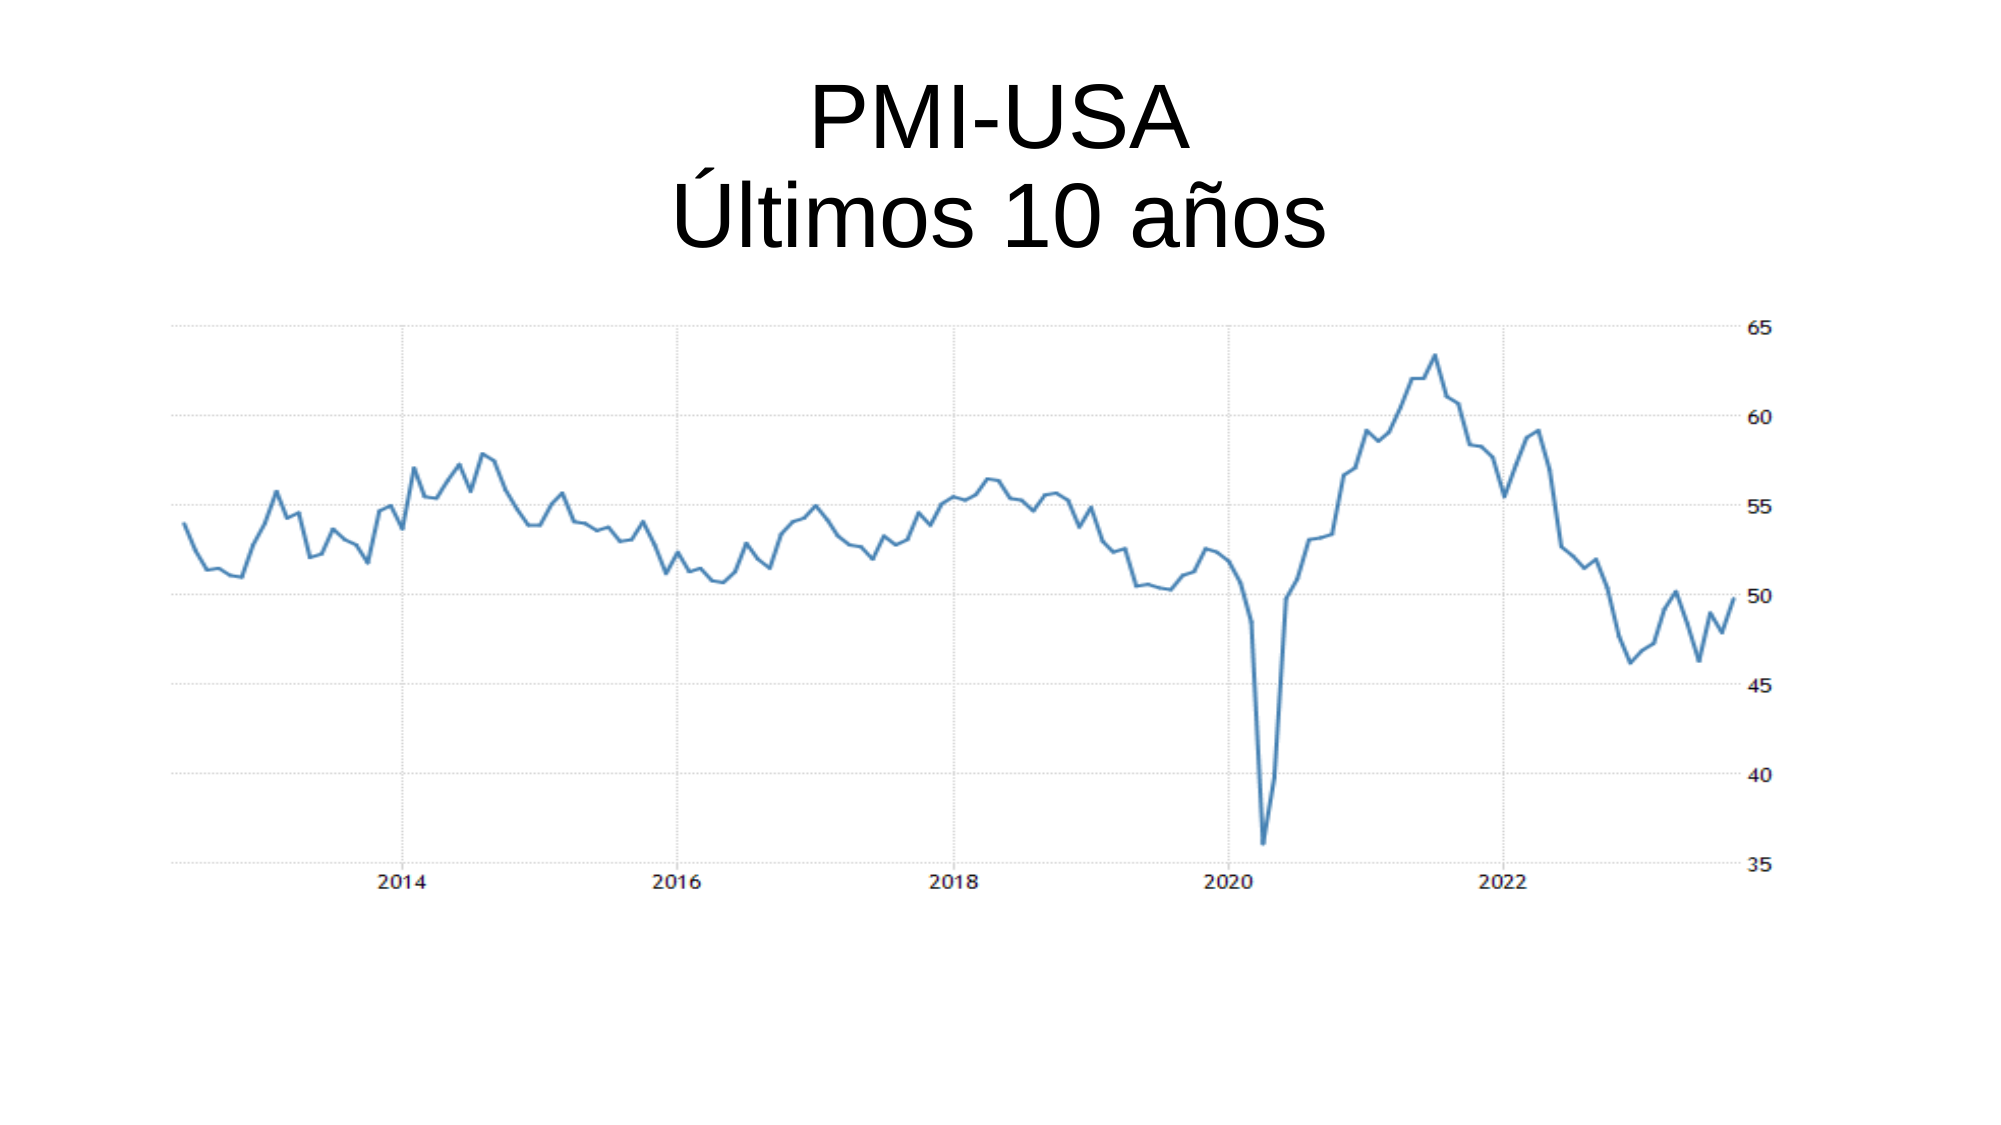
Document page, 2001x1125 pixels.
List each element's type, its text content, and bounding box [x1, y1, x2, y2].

title PMI-USA Últimos 10 años [137, 59, 1863, 278]
picture [121, 294, 1851, 922]
